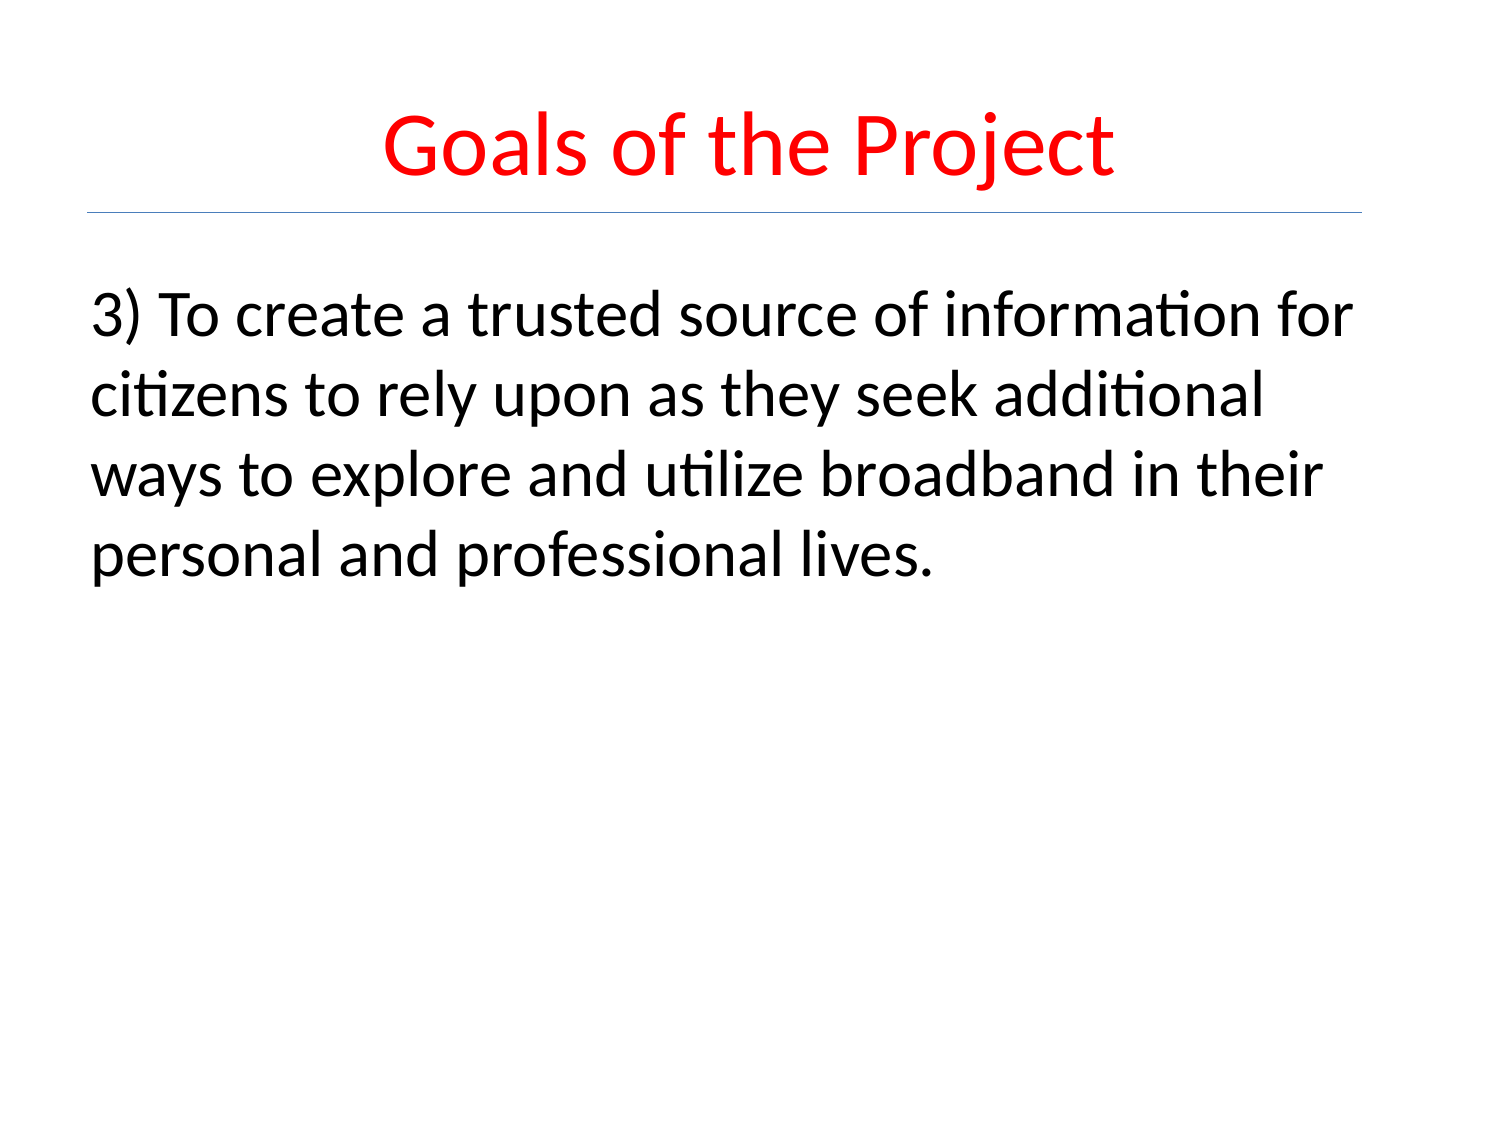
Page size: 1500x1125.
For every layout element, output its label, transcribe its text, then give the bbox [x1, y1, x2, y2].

list 3) To create a trusted source of information for citizens to rely upon as they seek additional ways to explore and utilize broadband in their personal and professional lives. [75, 262, 1425, 1005]
title Goals of the Project [75, 45, 1425, 233]
